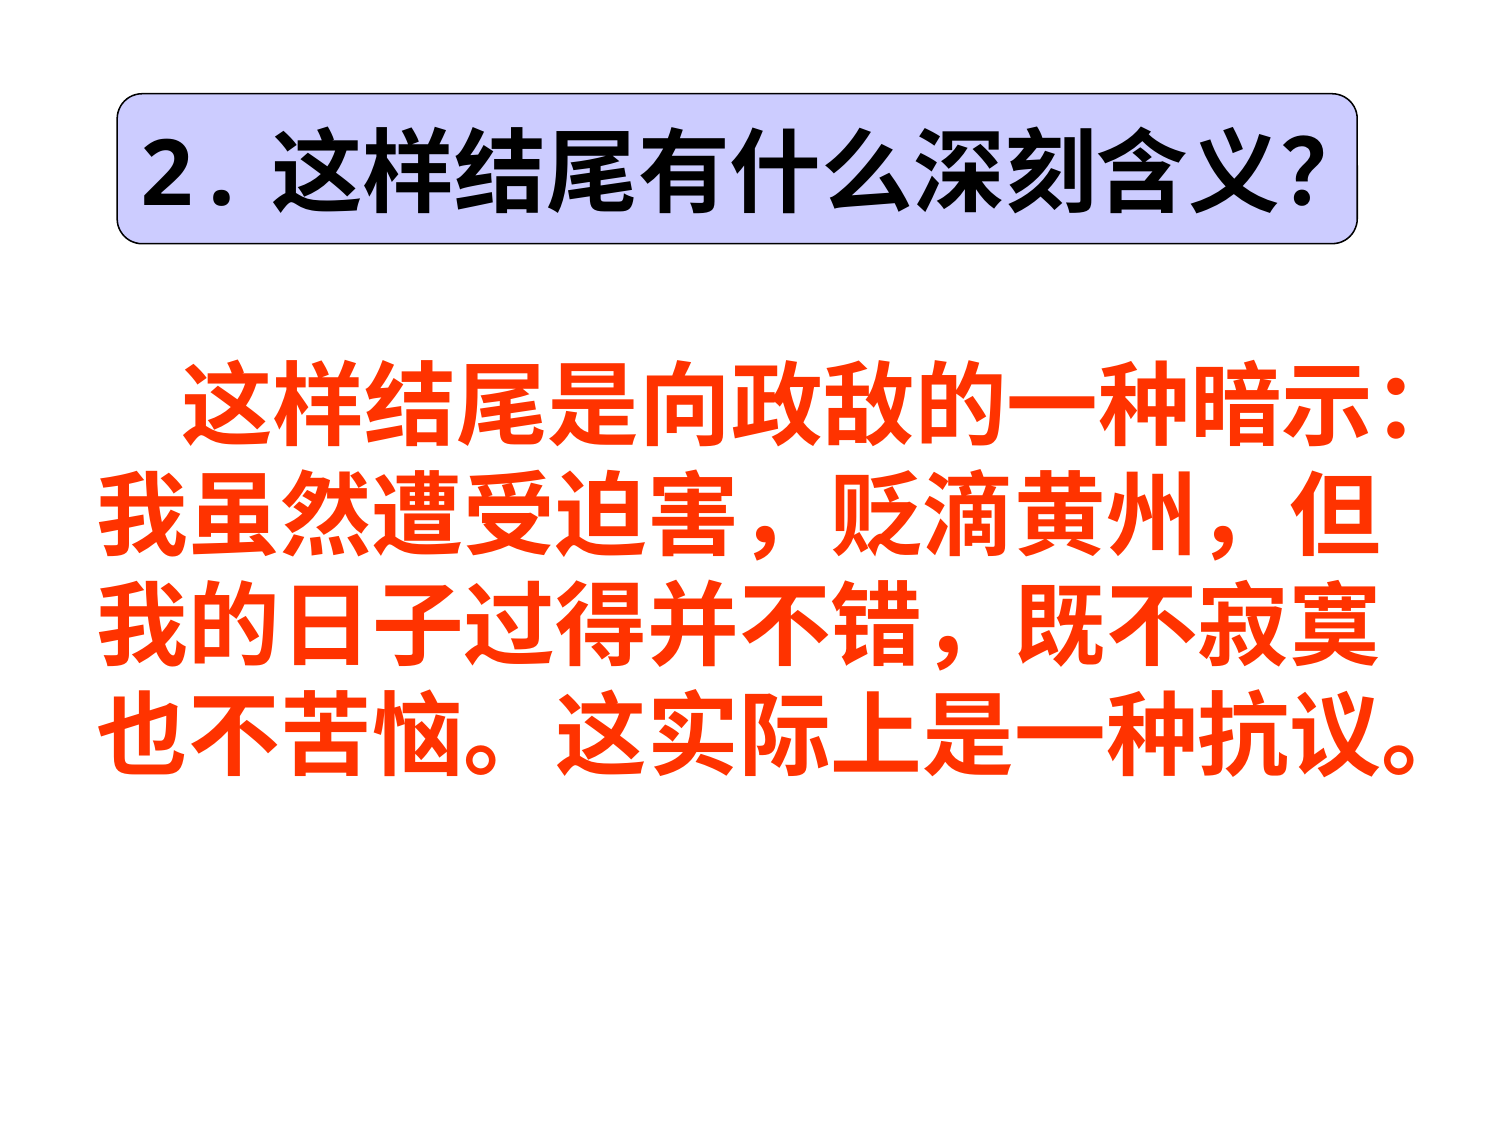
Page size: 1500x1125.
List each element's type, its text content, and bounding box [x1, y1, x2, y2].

text_box 这样结尾是向政敌的一种暗示：我虽然遭受迫害，贬滴黄州，但我的日子过得并不错，既不寂寞也不苦恼。这实际上是一种抗议。 [82, 339, 1442, 795]
text_box 2.这样结尾有什么深刻含义？ [117, 93, 1358, 244]
